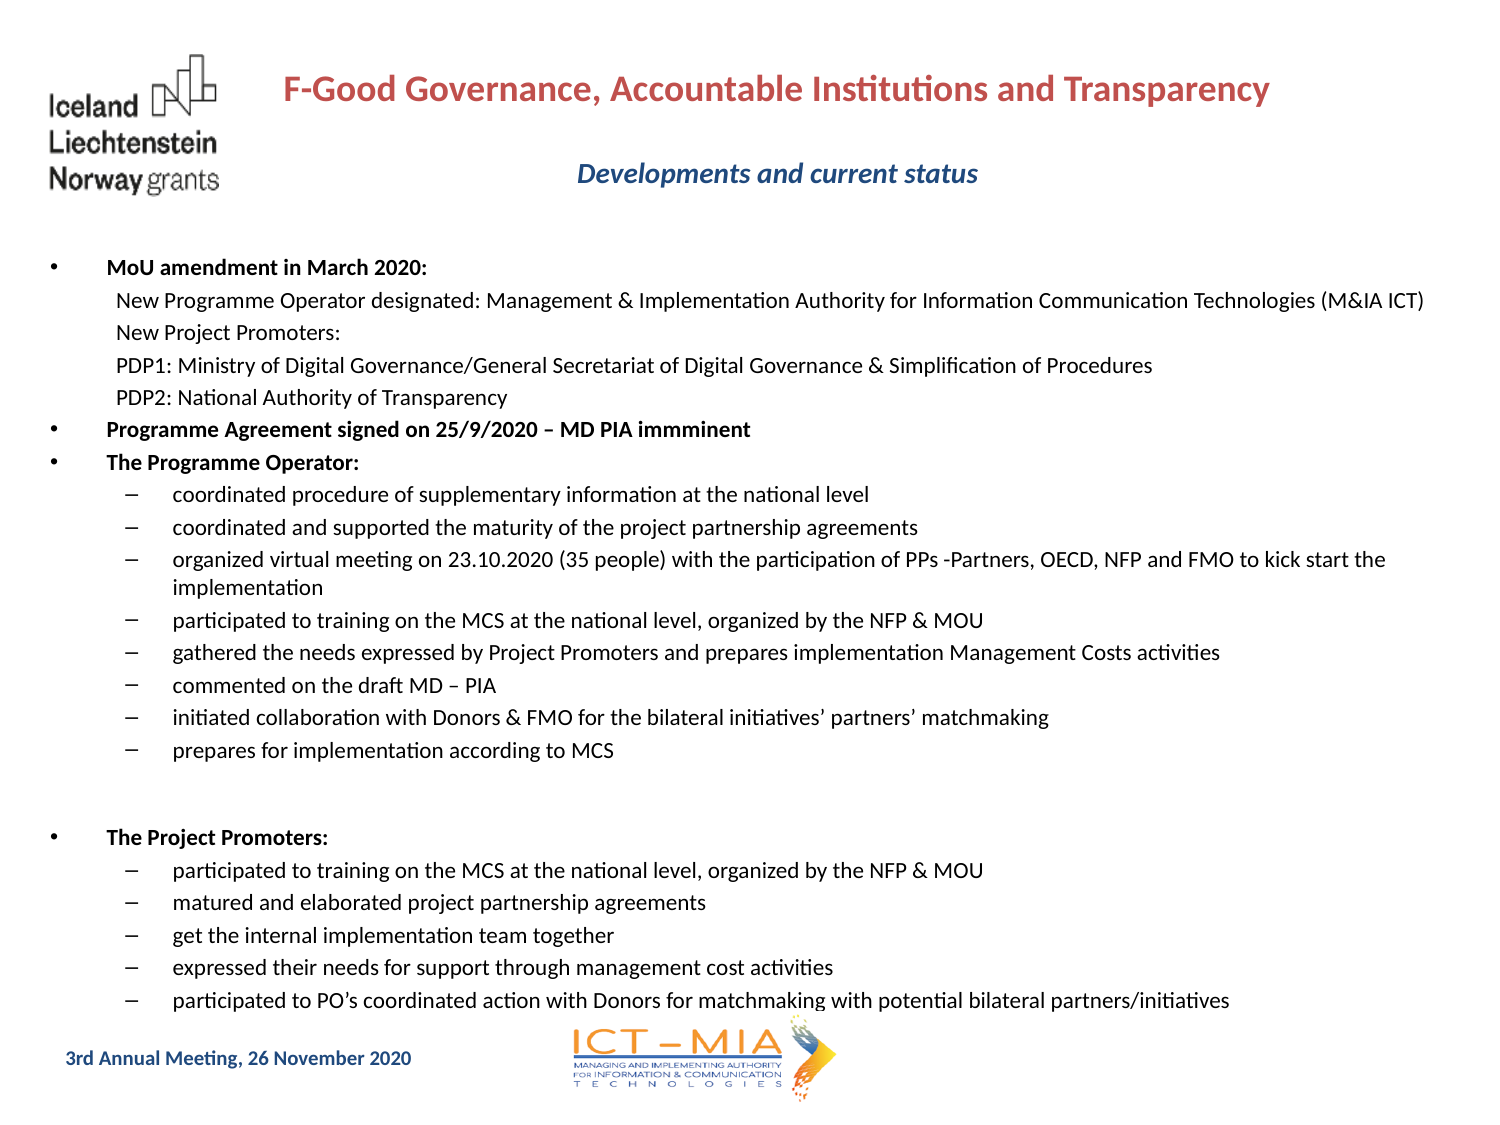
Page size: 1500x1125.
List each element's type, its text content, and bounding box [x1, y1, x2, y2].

text_box 3rd Annual Meeting, 26 November 2020 [41, 1037, 432, 1078]
picture [571, 1011, 844, 1104]
list MoU amendment in March 2020: New Programme Operator designated: Management & Implementation Authority for Information Communication Technologies (M&IA ICT) New Project Promoters: PDP1: Ministry of Digital Governance/General Secretariat of Digital Governance & Simplification of Procedures PDP2: National Authority of Transparency Programme Agreement signed on 25/9/2020 – MD PIA immminent The Programme Operator: coordinated procedure of supplementary information at the national level coordinated and supported the maturity of the project partnership agreements organized virtual meeting on 23.10.2020 (35 people) with the participation of PPs -Partners, OECD, NFP and FMO to kick start the implementation participated to training on the MCS at the national level, organized by the NFP & MOU gathered the needs expressed by Project Promoters and prepares implementation Management Costs activities commented on the draft MD – PIA initiated collaboration with Donors & FMO for the bilateral initiatives’ partners’ matchmaking prepares for implementation according to MCS The Project Promoters: participated to training on the MCS at the national level, organized by the NFP & MOU matured and elaborated project partnership agreements get the internal implementation team together expressed their needs for support through management cost activities participated to PO’s coordinated action with Donors for matchmaking with potential bilateral partners/initiatives [50, 219, 1456, 1018]
text_box F-Good Governance, Accountable Institutions and Transparency Developments and current status [219, 53, 1453, 184]
picture [48, 54, 219, 197]
